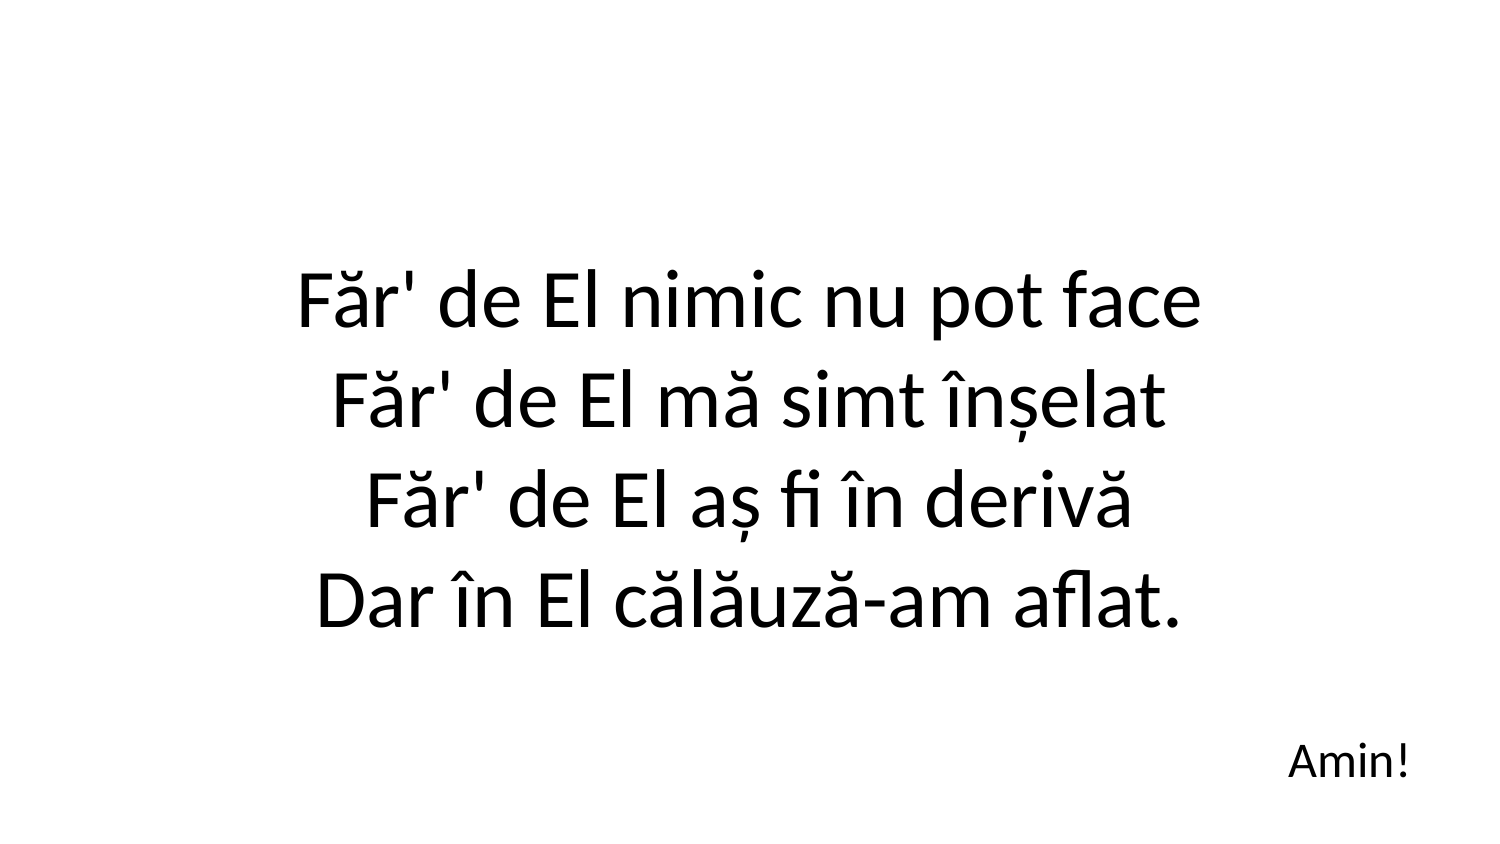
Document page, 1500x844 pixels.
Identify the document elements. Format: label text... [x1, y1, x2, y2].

text_box Făr' de El nimic nu pot face Făr' de El mă simt înșelat Făr' de El aș fi în derivă Dar în El călăuză-am aflat. [281, 192, 1219, 652]
text_box Amin! [1273, 674, 1427, 795]
